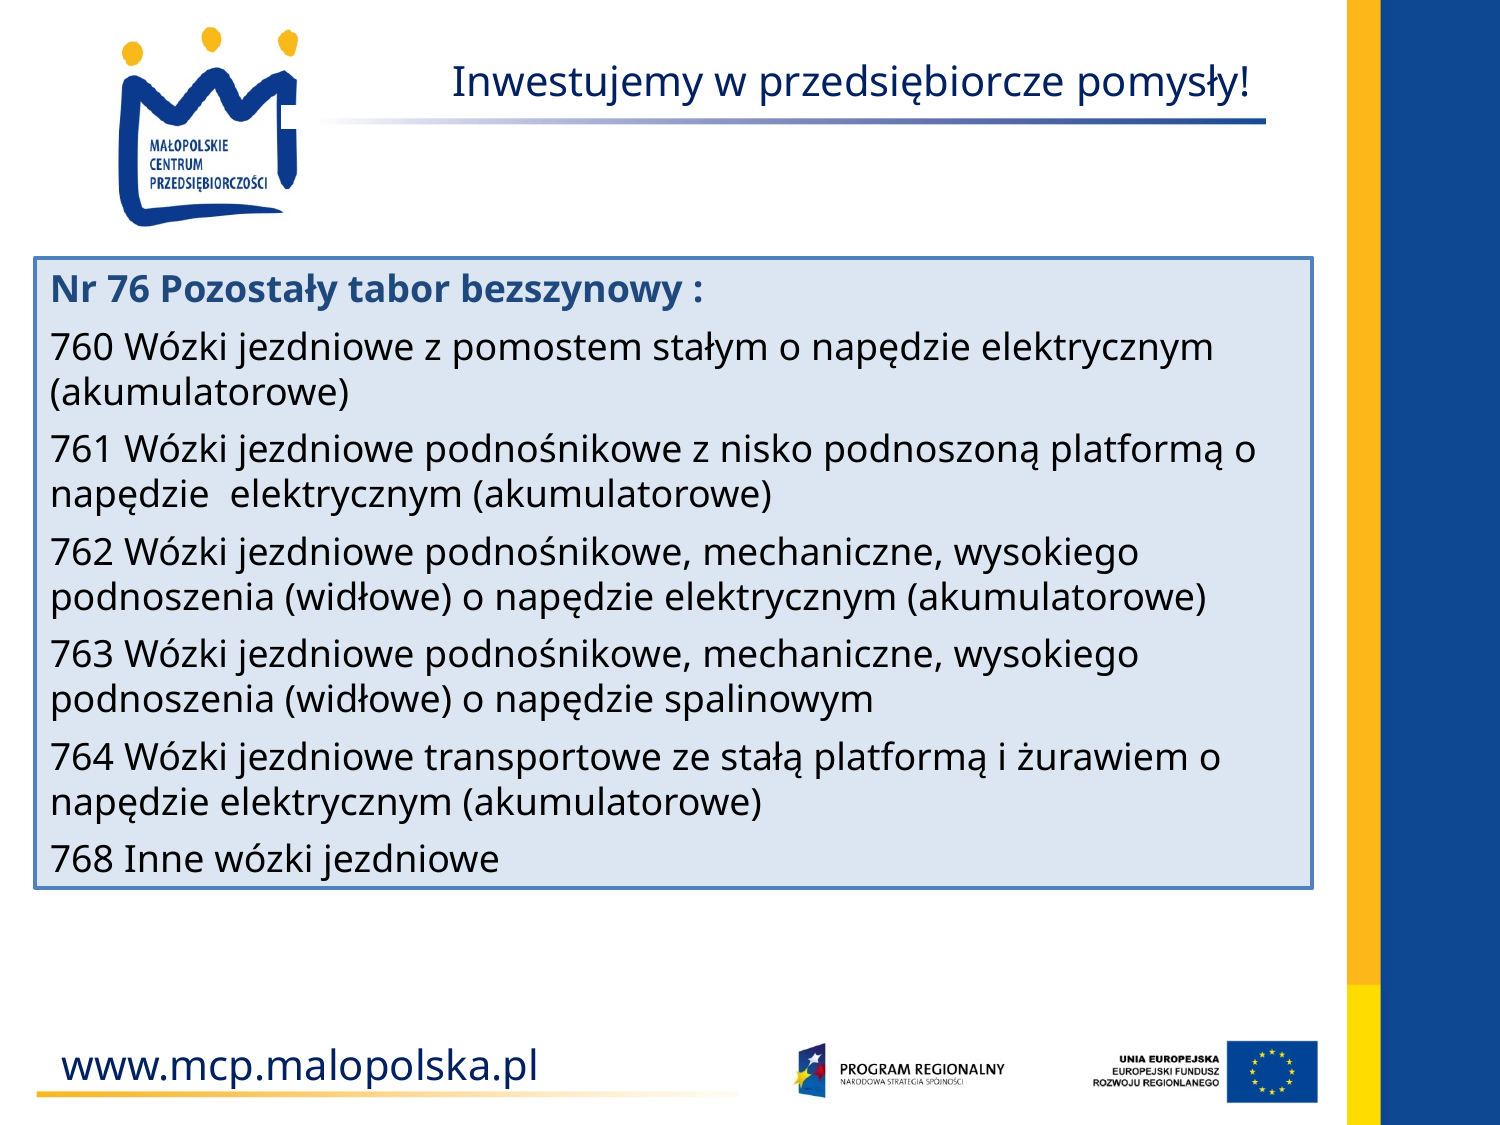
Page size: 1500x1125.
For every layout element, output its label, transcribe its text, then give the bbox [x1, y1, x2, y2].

picture [34, 1089, 739, 1099]
picture [1347, 0, 1500, 1125]
picture [1077, 1034, 1325, 1108]
picture [763, 1015, 1032, 1125]
text_box Nr 76 Pozostały tabor bezszynowy : 760 Wózki jezdniowe z pomostem stałym o napędzie elektrycznym (akumulatorowe) 761 Wózki jezdniowe podnośnikowe z nisko podnoszoną platformą o napędzie elektrycznym (akumulatorowe) 762 Wózki jezdniowe podnośnikowe, mechaniczne, wysokiego podnoszenia (widłowe) o napędzie elektrycznym (akumulatorowe) 763 Wózki jezdniowe podnośnikowe, mechaniczne, wysokiego podnoszenia (widłowe) o napędzie spalinowym 764 Wózki jezdniowe transportowe ze stałą platformą i żurawiem o napędzie elektrycznym (akumulatorowe) 768 Inne wózki jezdniowe [33, 256, 1314, 890]
picture [105, 23, 1266, 232]
text_box Inwestujemy w przedsiębiorcze pomysły! [322, 46, 1266, 105]
text_box www.mcp.malopolska.pl [46, 1031, 758, 1097]
